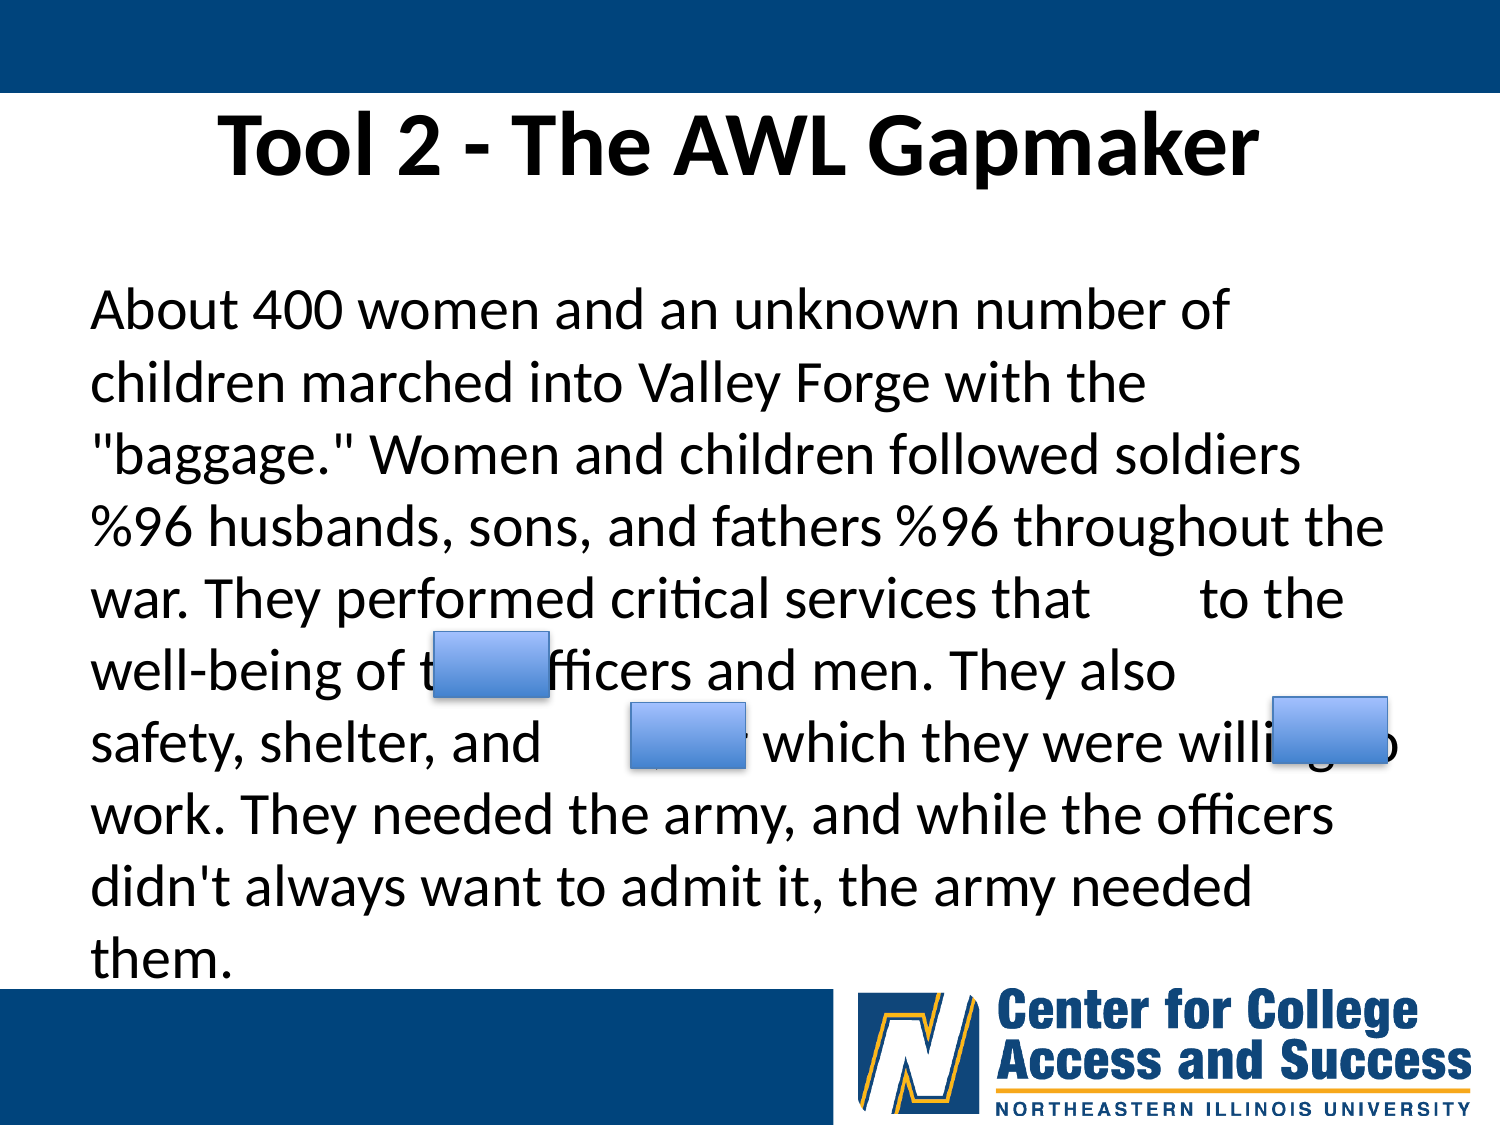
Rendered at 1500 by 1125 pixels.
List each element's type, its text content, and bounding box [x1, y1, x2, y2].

list About 400 women and an unknown number of children marched into Valley Forge with the "baggage." Women and children followed soldiers %96 husbands, sons, and fathers %96 throughout the war. They performed critical services that to the well-being of the officers and men. They also safety, shelter, and , for which they were willing to work. They needed the army, and while the officers didn't always want to admit it, the army needed them. [75, 262, 1425, 1005]
picture [0, 0, 1500, 93]
title Tool 2 - The AWL Gapmaker [75, 102, 1425, 233]
text_box [433, 631, 550, 698]
text_box [630, 702, 746, 769]
picture [858, 988, 1471, 1116]
picture [0, 989, 834, 1125]
text_box [1272, 696, 1388, 764]
